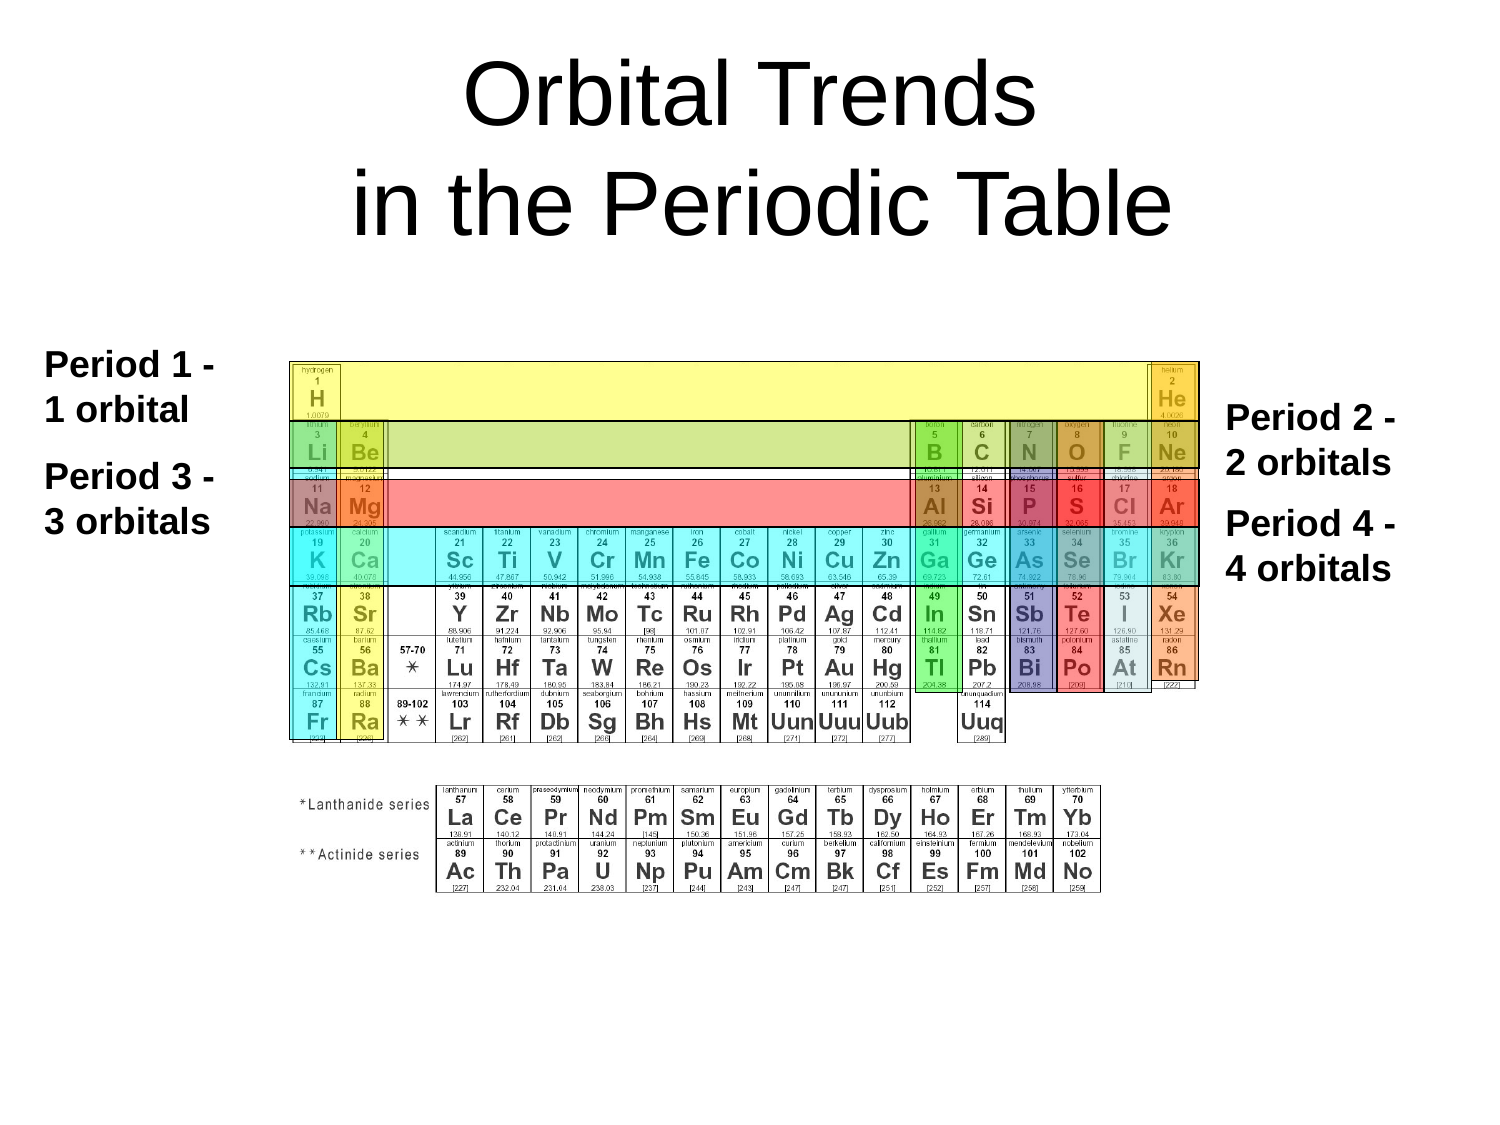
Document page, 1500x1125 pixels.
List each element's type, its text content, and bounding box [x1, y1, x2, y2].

text_box Period 1 - 1 orbital [29, 332, 289, 437]
text_box Period 4 - 4 orbitals [1210, 491, 1471, 597]
title Orbital Trends in the Periodic Table [88, 0, 1439, 288]
picture [289, 361, 1199, 898]
text_box Period 3 - 3 orbitals [29, 444, 283, 549]
text_box Period 2 - 2 orbitals [1210, 385, 1471, 491]
